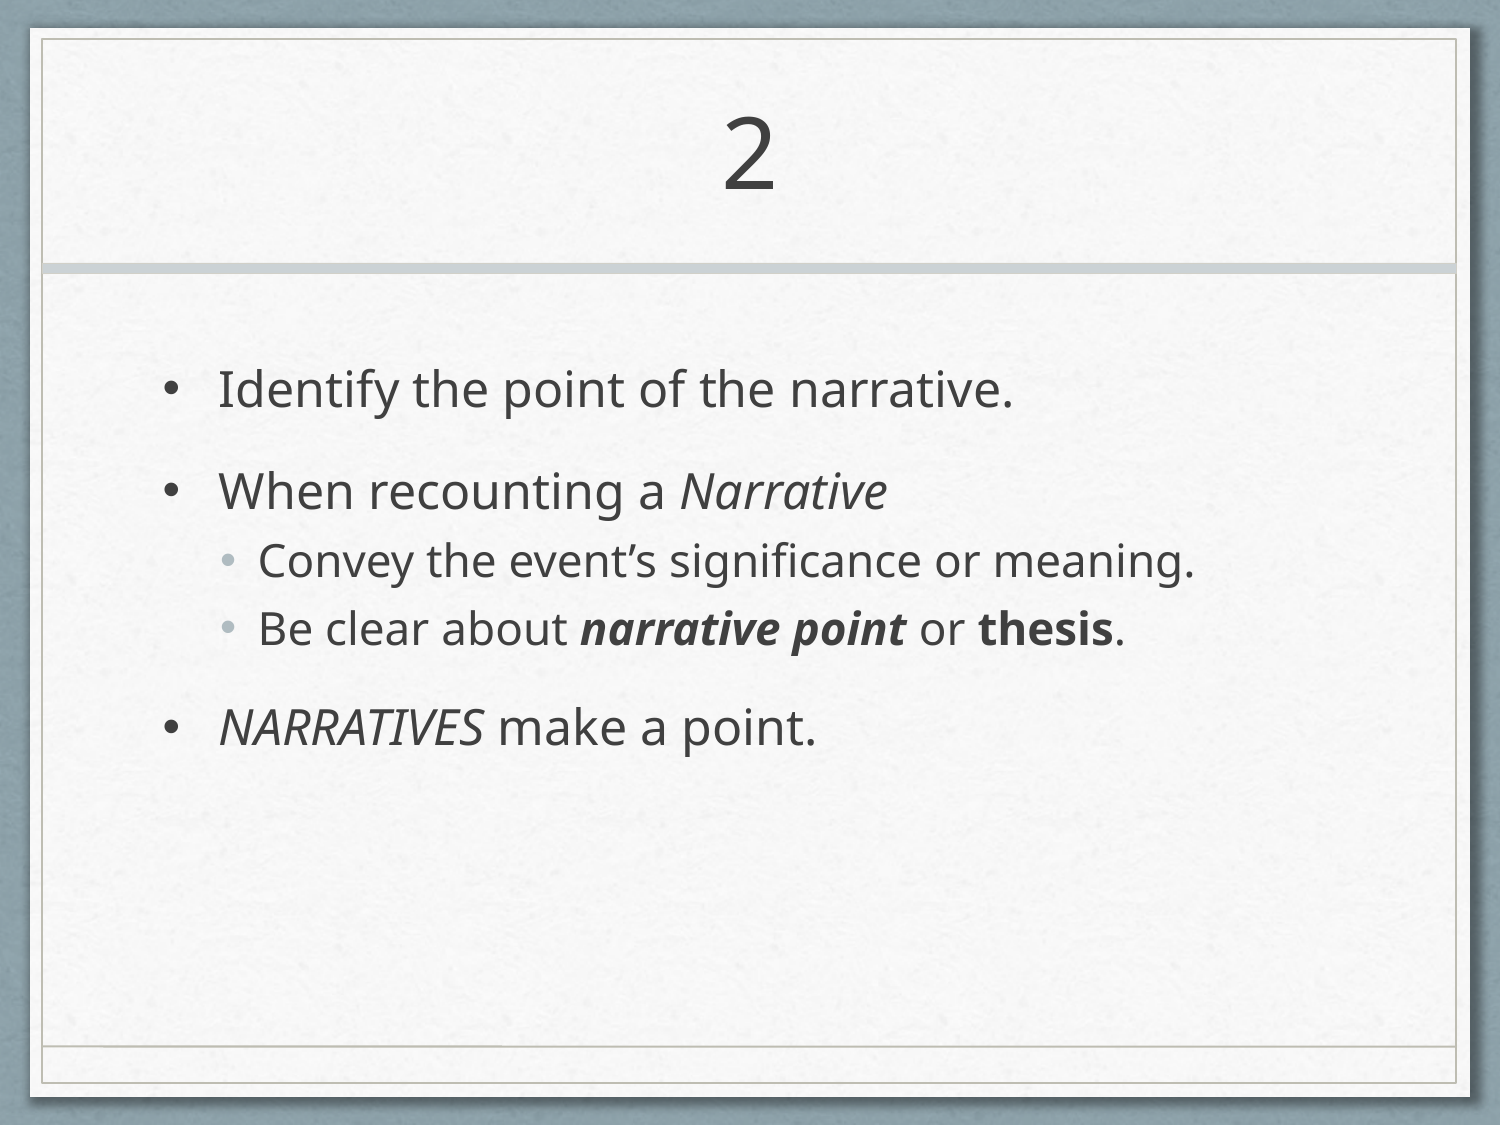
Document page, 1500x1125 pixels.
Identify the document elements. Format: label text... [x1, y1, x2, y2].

title 2 [147, 40, 1353, 260]
picture [30, 28, 1470, 1097]
list Identify the point of the narrative. When recounting a Narrative Convey the event’s significance or meaning. Be clear about narrative point or thesis. NARRATIVES make a point. [147, 350, 1353, 995]
